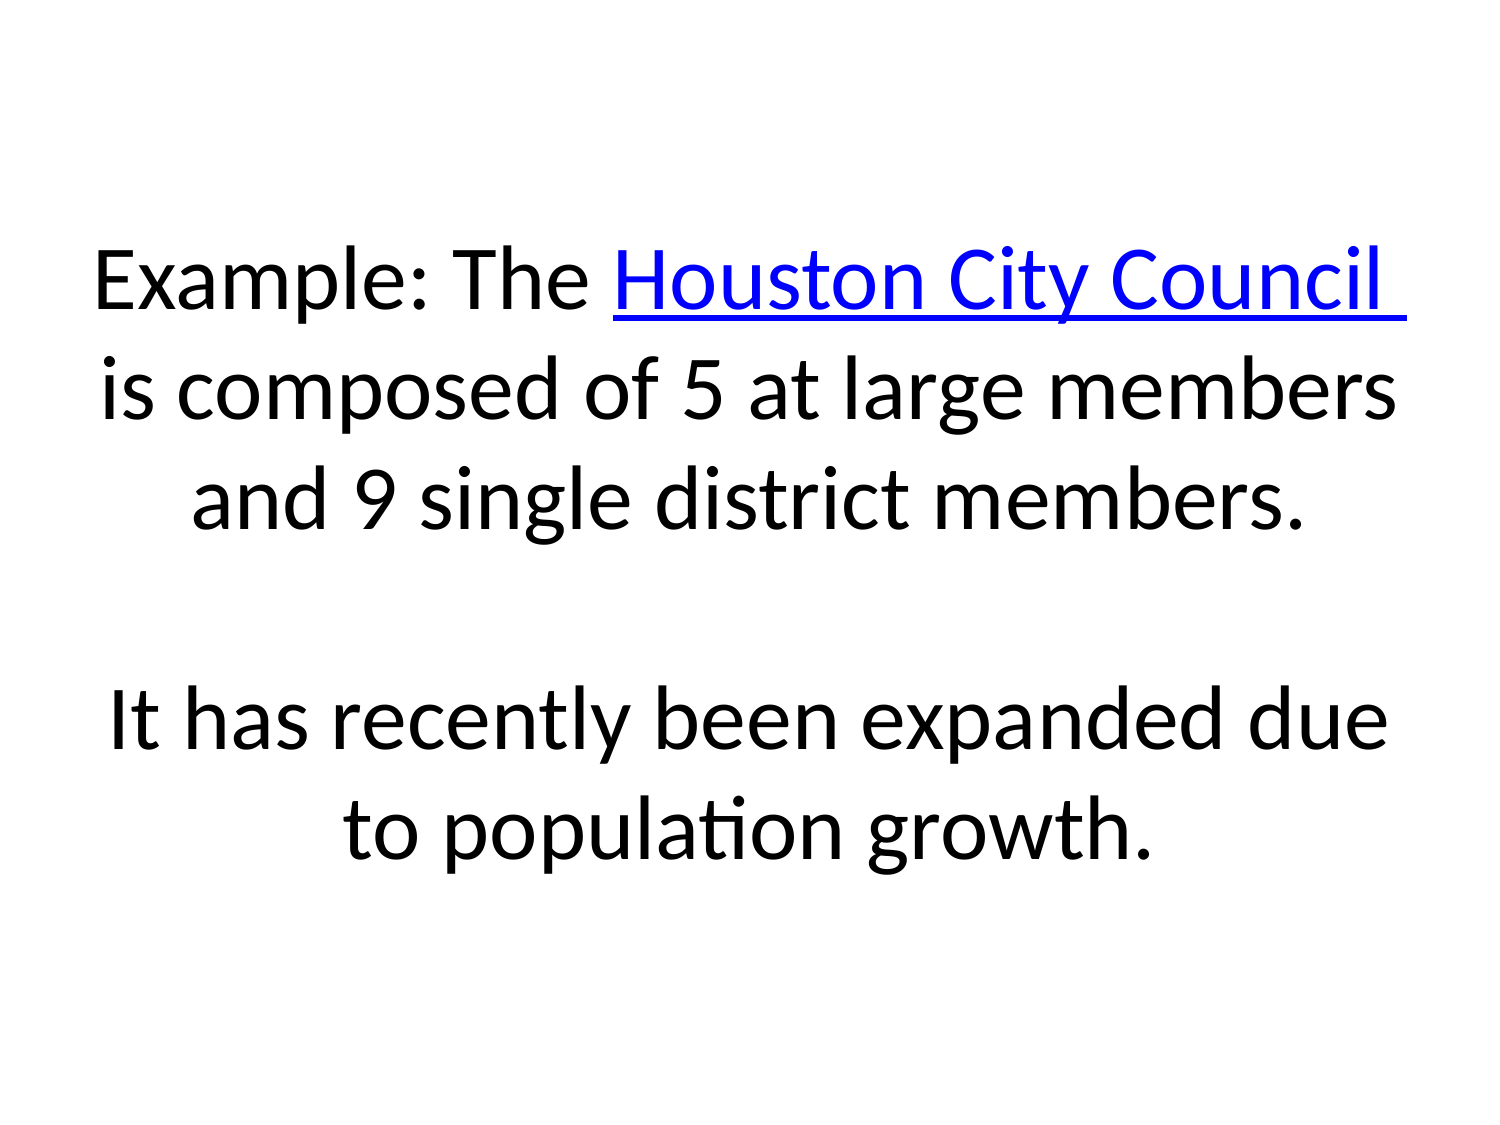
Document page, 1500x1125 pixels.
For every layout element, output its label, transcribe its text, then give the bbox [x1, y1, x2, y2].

title Example: The Houston City Council is composed of 5 at large members and 9 single district members. It has recently been expanded due to population growth. [74, 44, 1426, 1051]
